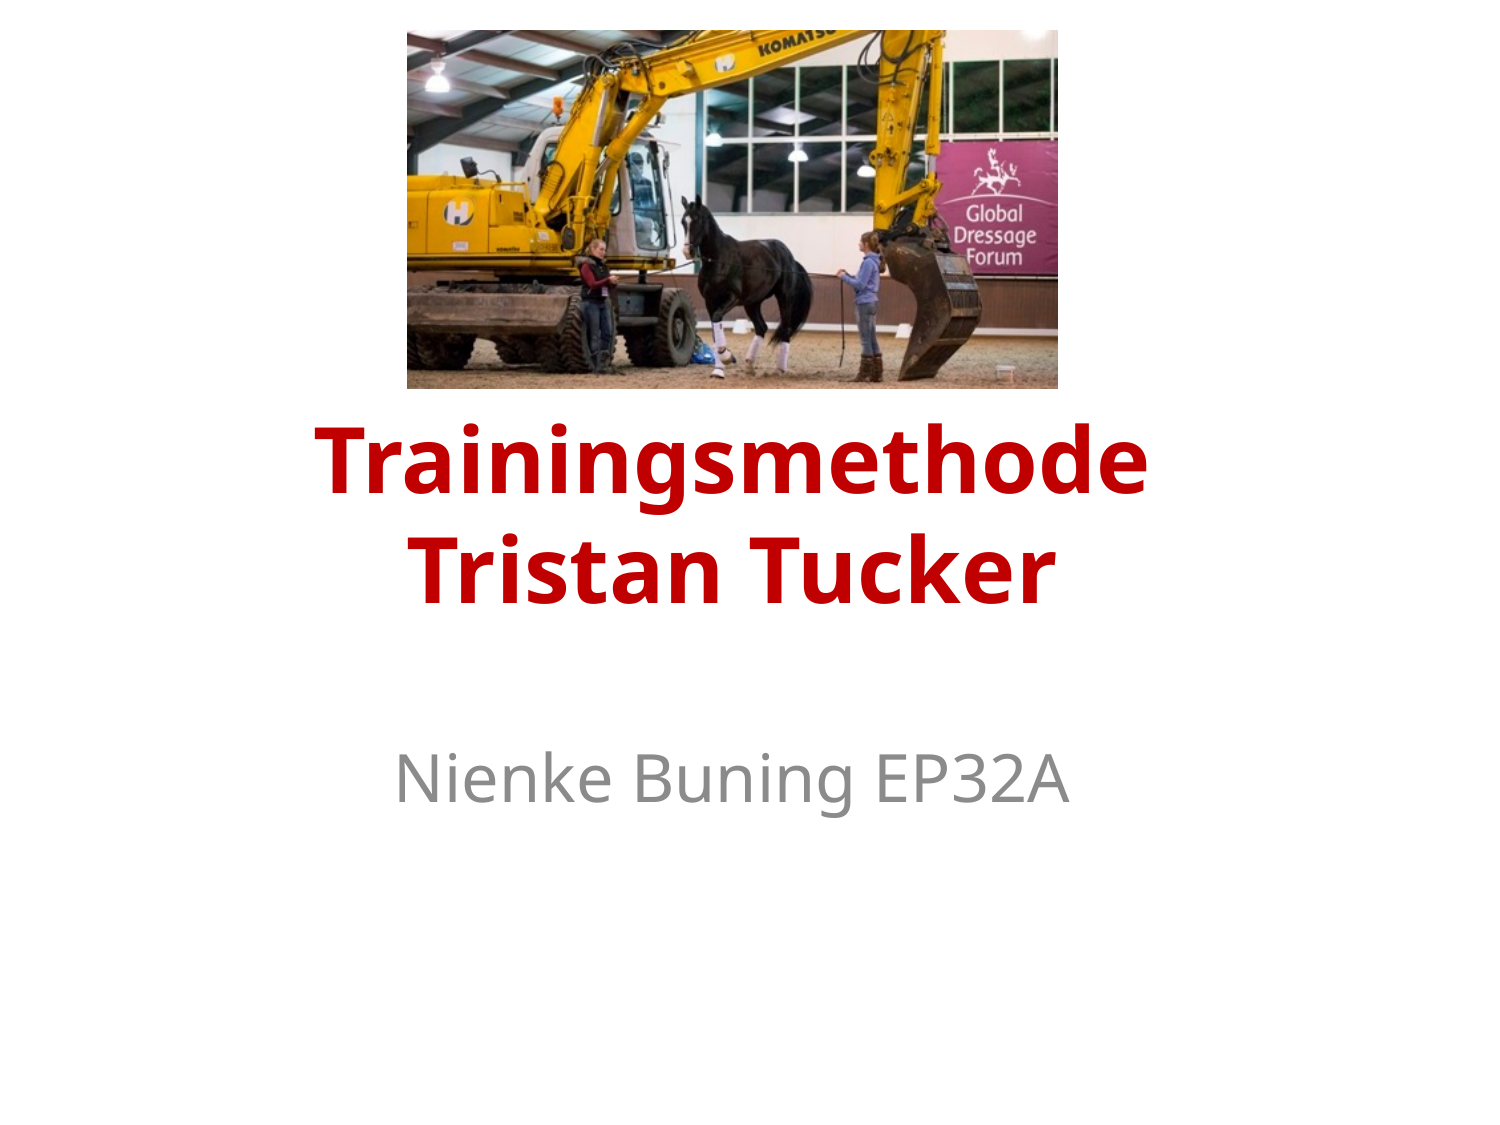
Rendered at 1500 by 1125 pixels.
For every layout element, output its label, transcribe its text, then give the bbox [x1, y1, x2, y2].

subtitle Nienke Buning EP32A [207, 727, 1258, 1016]
picture [407, 30, 1058, 390]
title Trainingsmethode Tristan Tucker [94, 391, 1370, 633]
